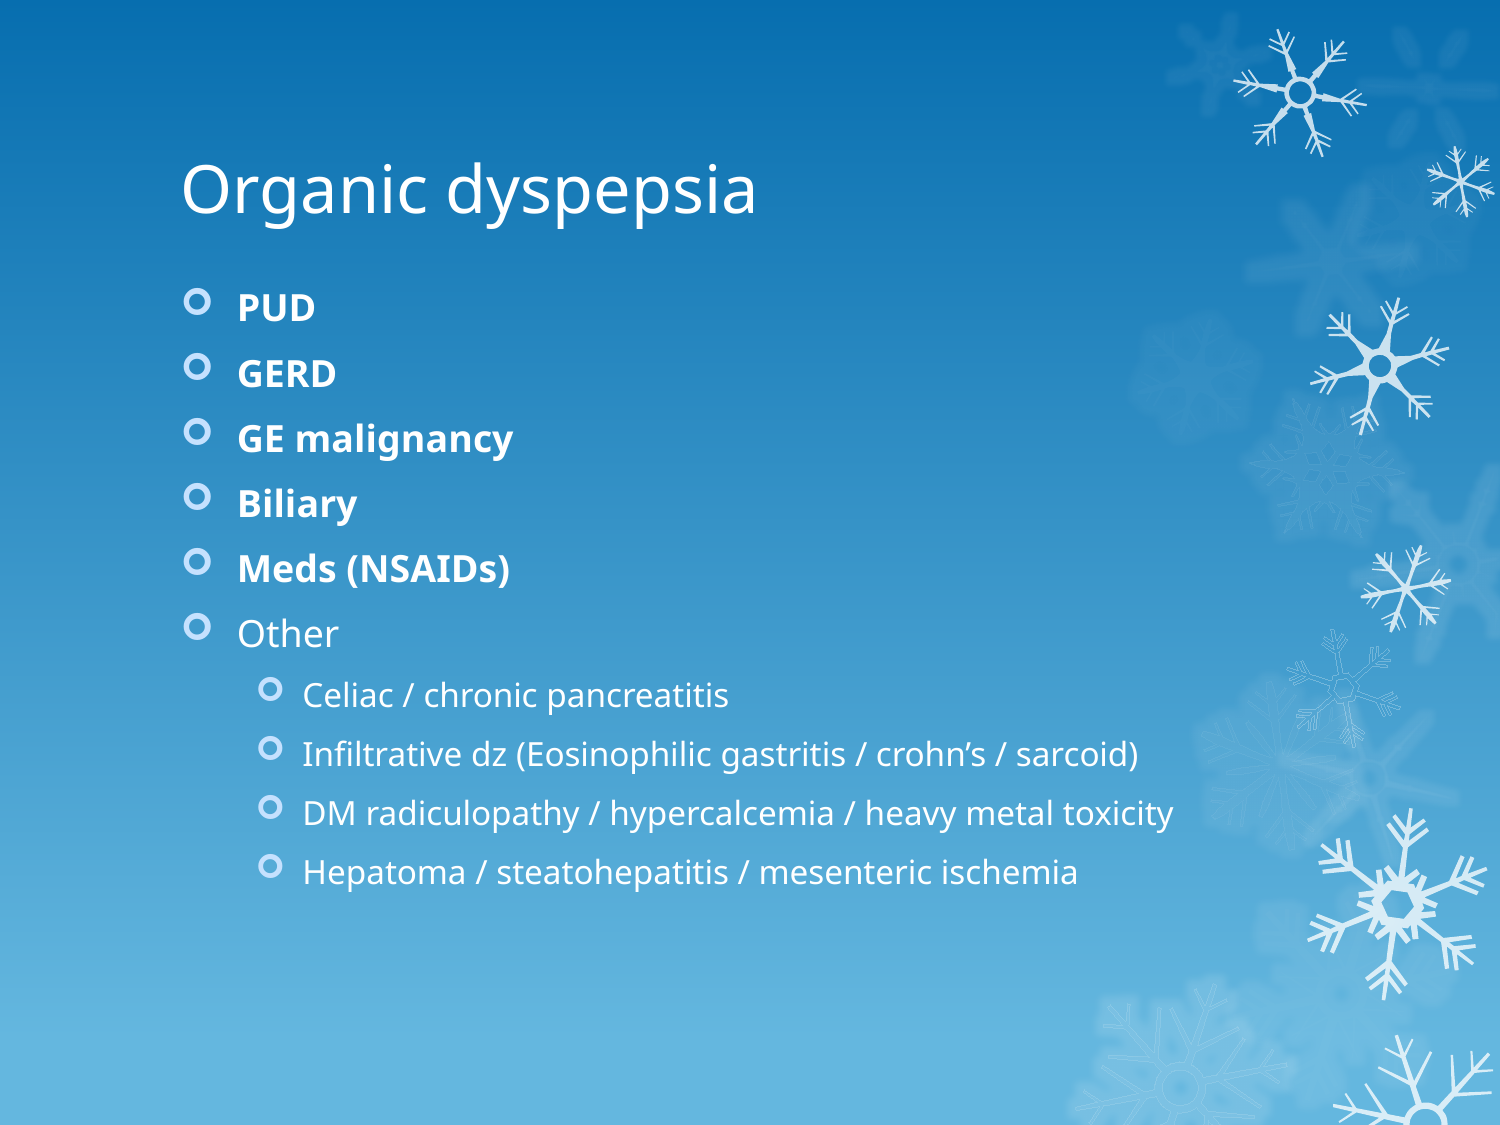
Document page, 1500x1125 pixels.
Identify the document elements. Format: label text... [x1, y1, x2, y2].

list PUD GERD GE malignancy Biliary Meds (NSAIDs) Other Celiac / chronic pancreatitis Infiltrative dz (Eosinophilic gastritis / crohn’s / sarcoid) DM radiculopathy / hypercalcemia / heavy metal toxicity Hepatoma / steatohepatitis / mesenteric ischemia [165, 296, 1335, 962]
title Organic dyspepsia [165, 110, 1335, 263]
